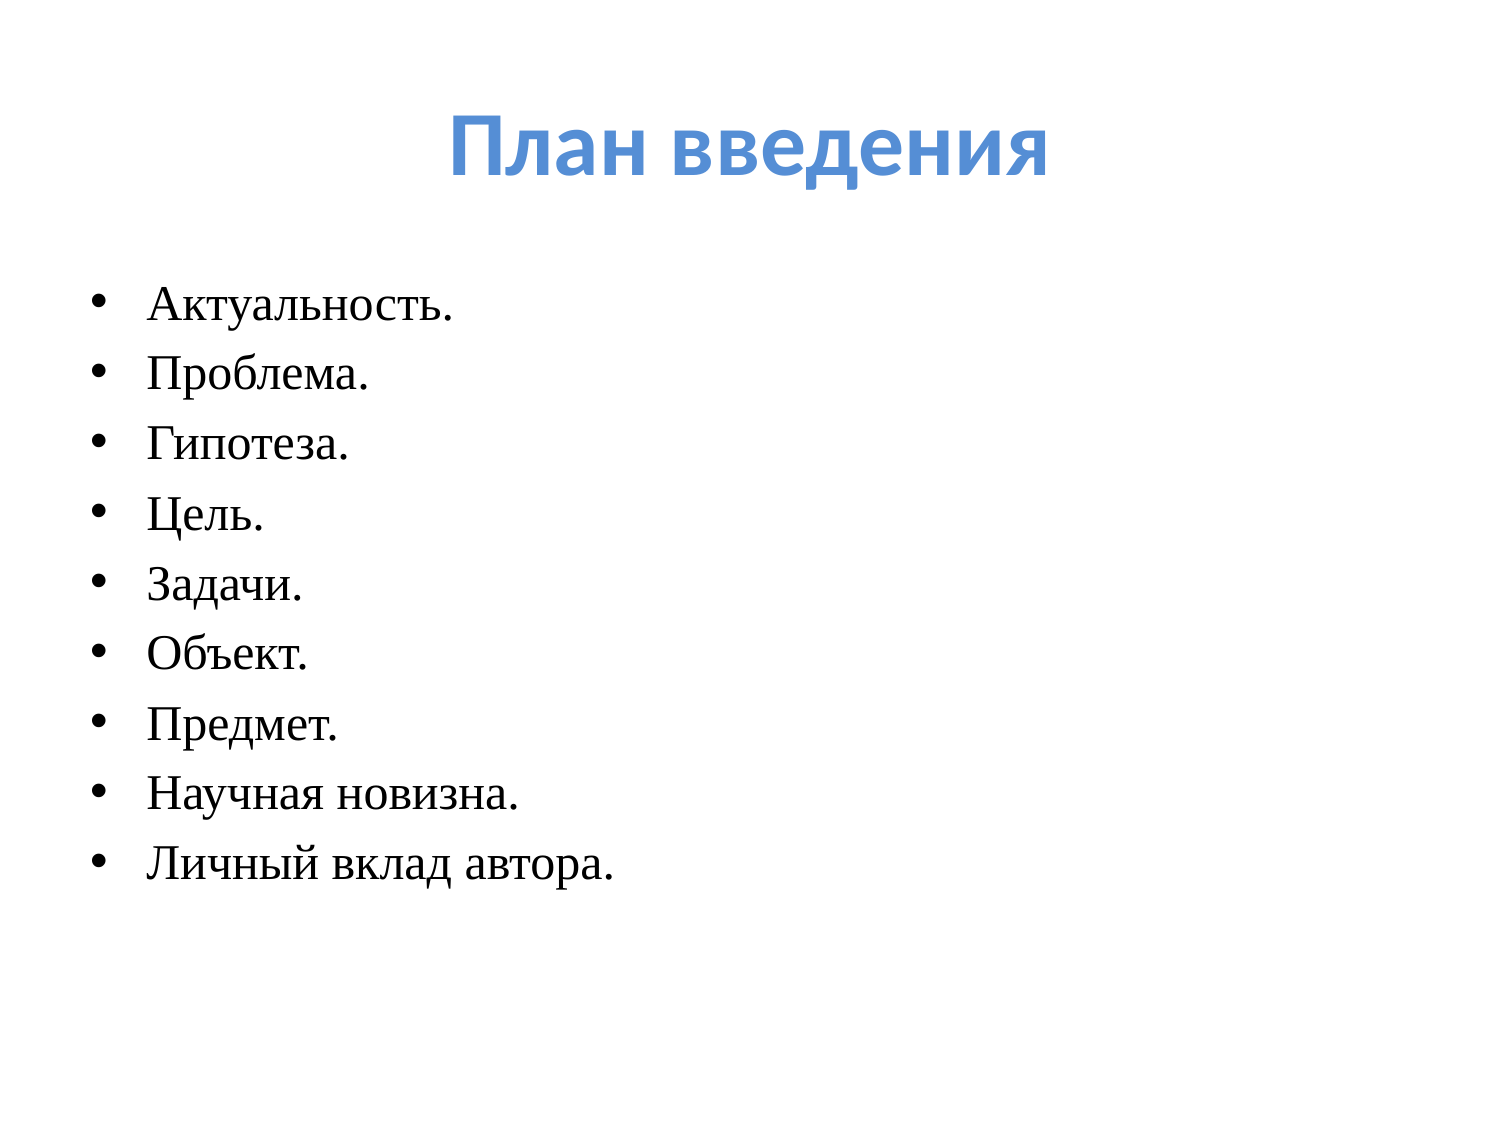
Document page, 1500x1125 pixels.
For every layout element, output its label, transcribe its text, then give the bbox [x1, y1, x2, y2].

list Актуальность. Проблема. Гипотеза. Цель. Задачи. Объект. Предмет. Научная новизна. Личный вклад автора. [75, 262, 1425, 1005]
title План введения [75, 45, 1425, 233]
